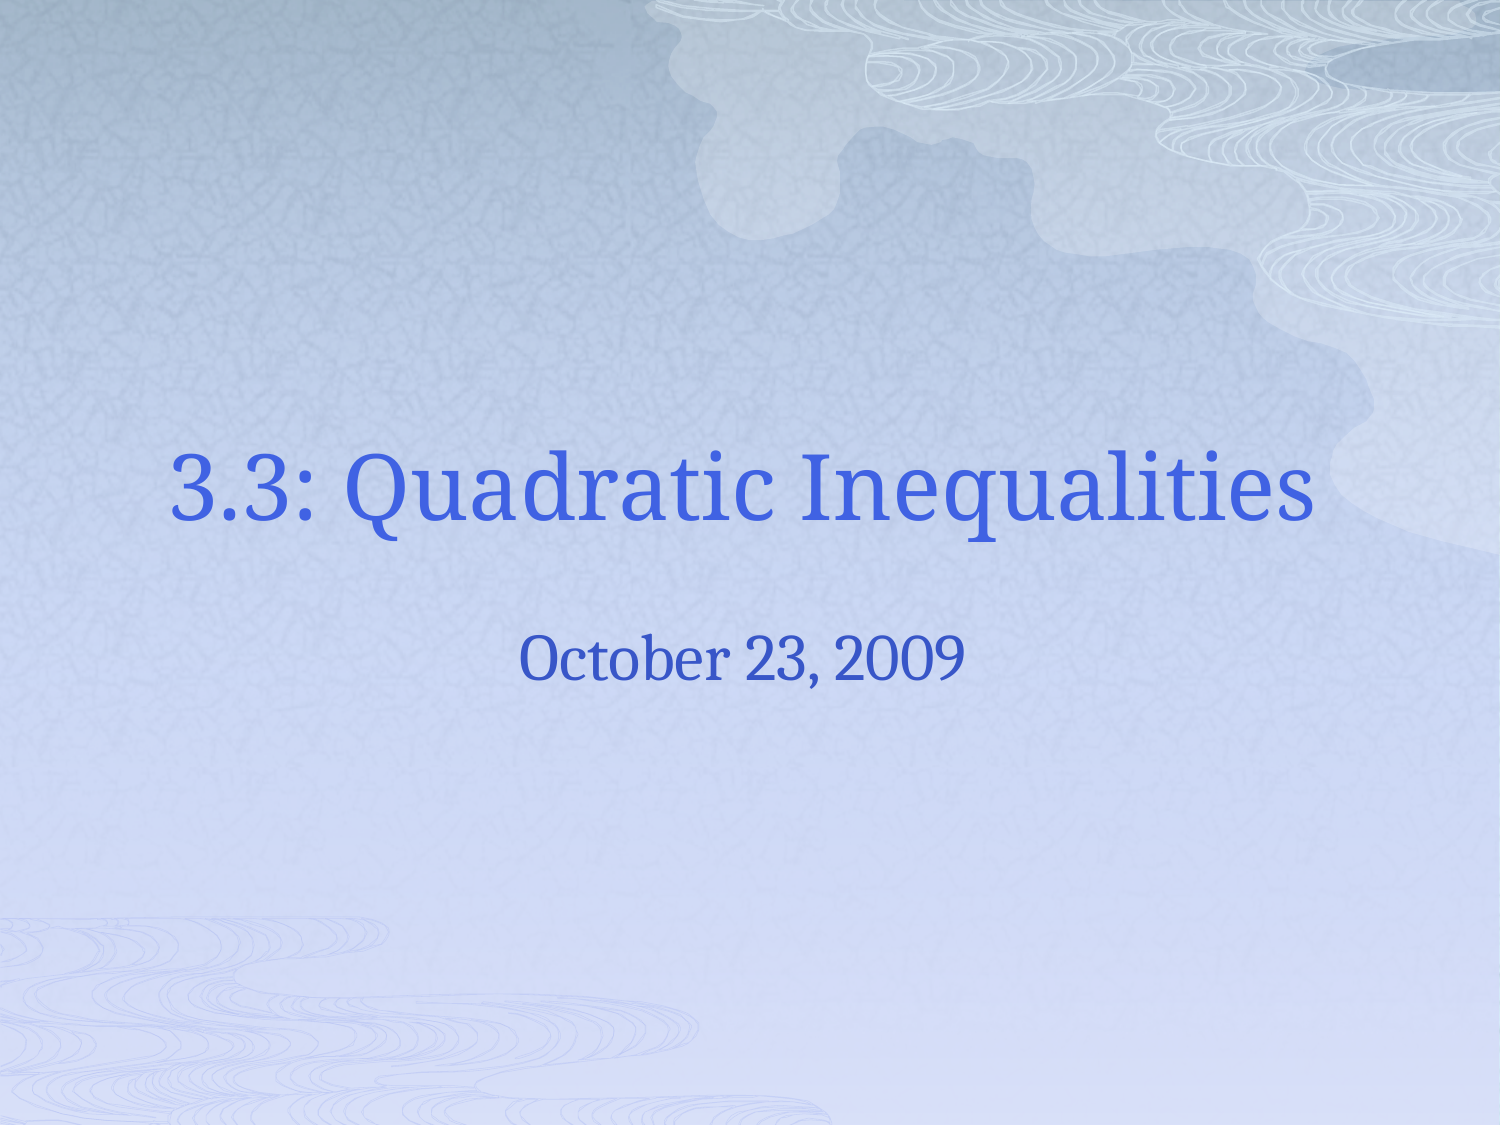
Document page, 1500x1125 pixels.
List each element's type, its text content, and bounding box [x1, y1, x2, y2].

subtitle October 23, 2009 [105, 606, 1381, 755]
title 3.3: Quadratic Inequalities [105, 363, 1381, 605]
